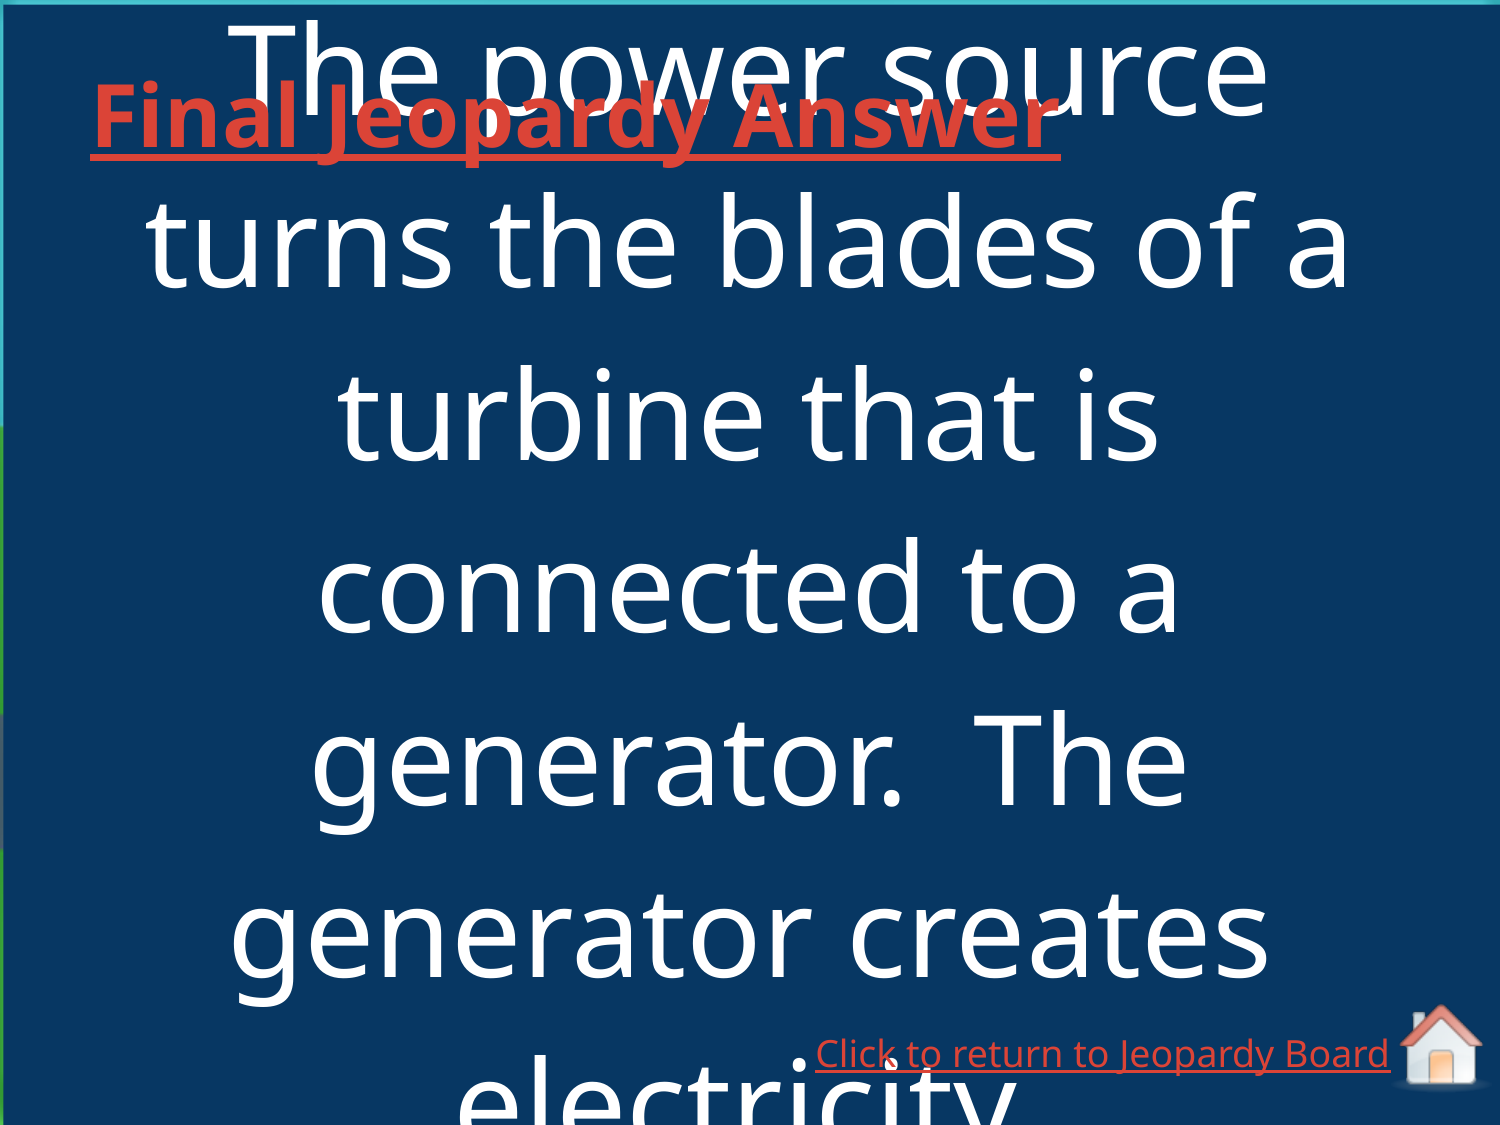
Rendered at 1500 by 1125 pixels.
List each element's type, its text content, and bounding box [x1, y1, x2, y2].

title Final Jeopardy Answer [75, 45, 1425, 169]
text_box Click to return to Jeopardy Board [790, 993, 1416, 1117]
picture [0, 0, 1500, 1125]
text_box [3, 4, 1500, 1125]
list The power source turns the blades of a turbine that is connected to a generator. The generator creates electricity. [75, 169, 1425, 976]
picture [1391, 993, 1492, 1095]
